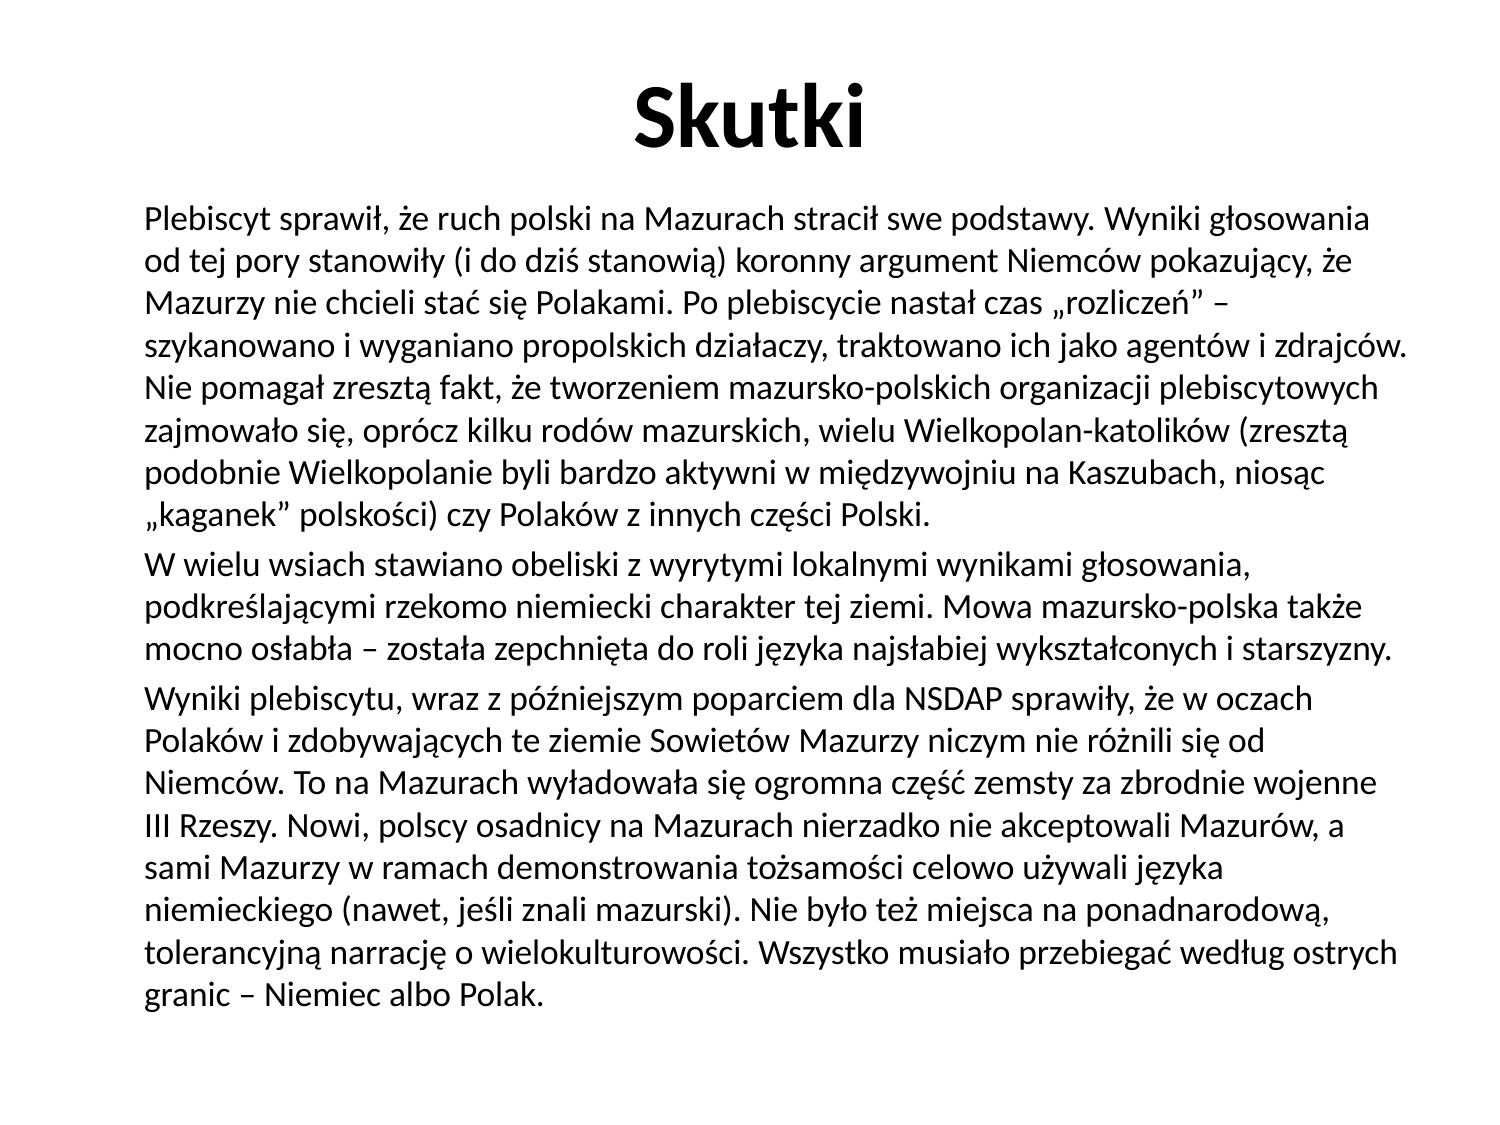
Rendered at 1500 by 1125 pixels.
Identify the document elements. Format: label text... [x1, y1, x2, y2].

title Skutki [75, 45, 1425, 176]
list Plebiscyt sprawił, że ruch polski na Mazurach stracił swe podstawy. Wyniki głosowania od tej pory stanowiły (i do dziś stanowią) koronny argument Niemców pokazujący, że Mazurzy nie chcieli stać się Polakami. Po plebiscycie nastał czas „rozliczeń” – szykanowano i wyganiano propolskich działaczy, traktowano ich jako agentów i zdrajców. Nie pomagał zresztą fakt, że tworzeniem mazursko-polskich organizacji plebiscytowych zajmowało się, oprócz kilku rodów mazurskich, wielu Wielkopolan-katolików (zresztą podobnie Wielkopolanie byli bardzo aktywni w międzywojniu na Kaszubach, niosąc „kaganek” polskości) czy Polaków z innych części Polski. W wielu wsiach stawiano obeliski z wyrytymi lokalnymi wynikami głosowania, podkreślającymi rzekomo niemiecki charakter tej ziemi. Mowa mazursko-polska także mocno osłabła – została zepchnięta do roli języka najsłabiej wykształconych i starszyzny. Wyniki plebiscytu, wraz z późniejszym poparciem dla NSDAP sprawiły, że w oczach Polaków i zdobywających te ziemie Sowietów Mazurzy niczym nie różnili się od Niemców. To na Mazurach wyładowała się ogromna część zemsty za zbrodnie wojenne III Rzeszy. Nowi, polscy osadnicy na Mazurach nierzadko nie akceptowali Mazurów, a sami Mazurzy w ramach demonstrowania tożsamości celowo używali języka niemieckiego (nawet, jeśli znali mazurski). Nie było też miejsca na ponadnarodową, tolerancyjną narrację o wielokulturowości. Wszystko musiało przebiegać według ostrych granic – Niemiec albo Polak. [75, 187, 1425, 1067]
